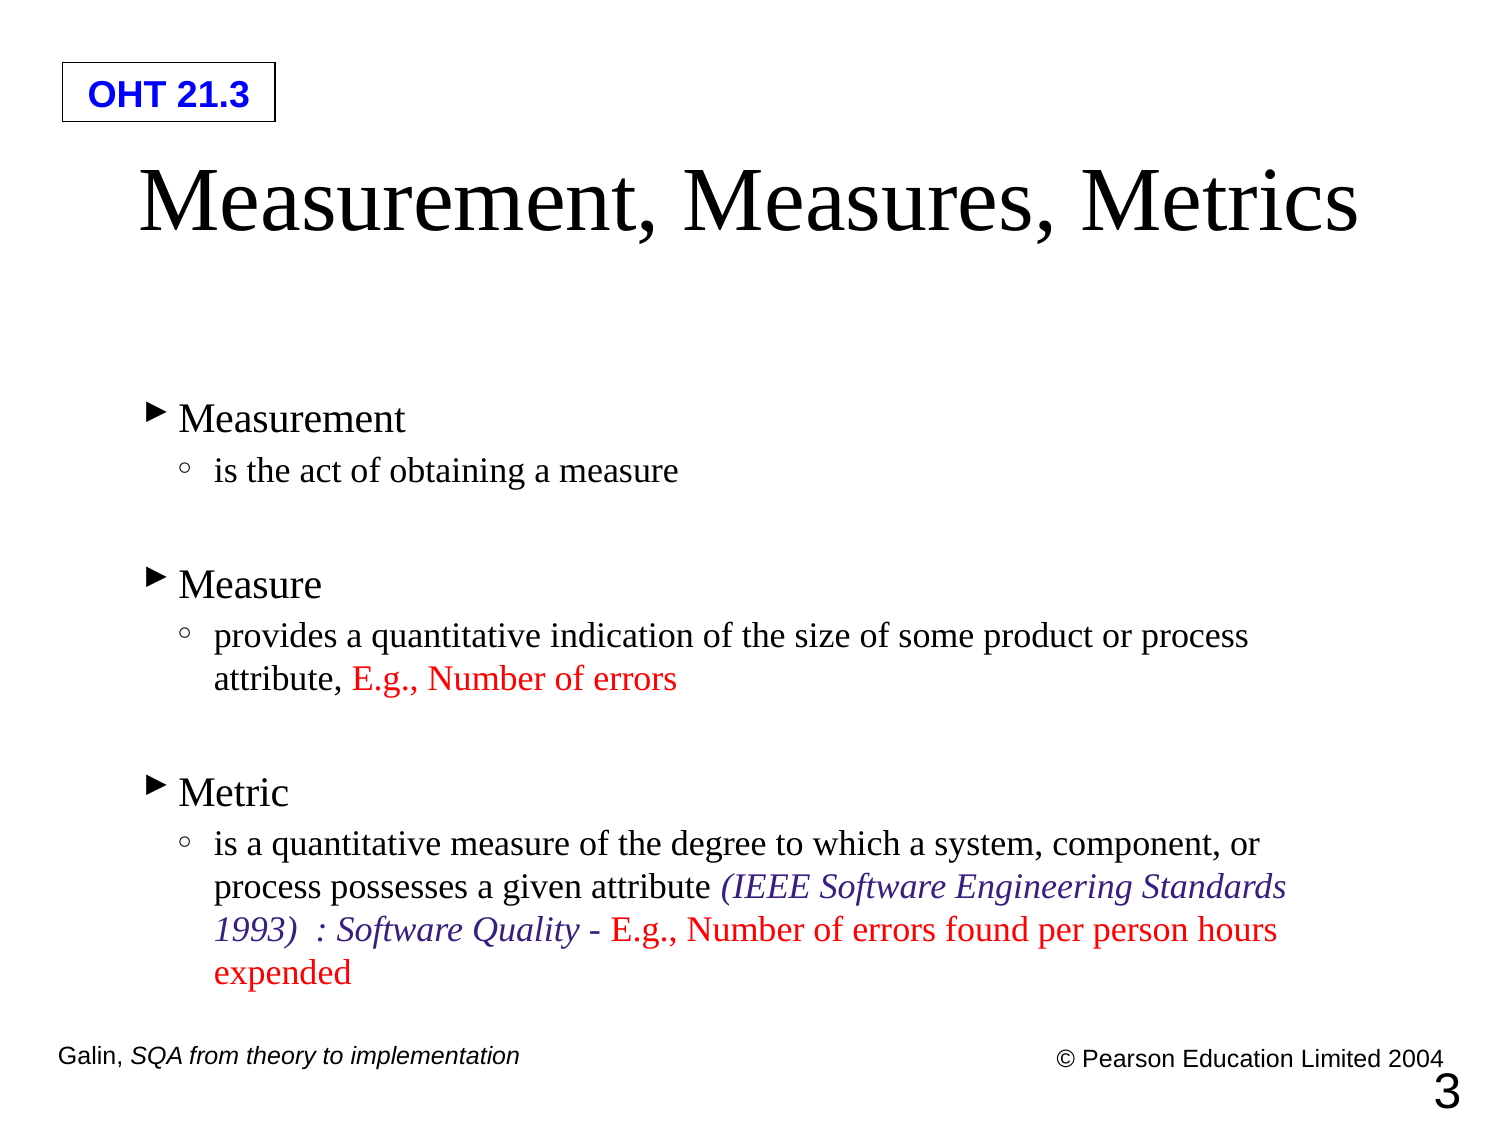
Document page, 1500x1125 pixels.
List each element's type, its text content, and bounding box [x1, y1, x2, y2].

list Measurement is the act of obtaining a measure Measure provides a quantitative indication of the size of some product or process attribute, E.g., Number of errors Metric is a quantitative measure of the degree to which a system, component, or process possesses a given attribute (IEEE Software Engineering Standards 1993) : Software Quality - E.g., Number of errors found per person hours expended [112, 324, 1388, 1001]
slide_number 3 [1418, 1051, 1479, 1112]
title Measurement, Measures, Metrics [112, 99, 1388, 288]
